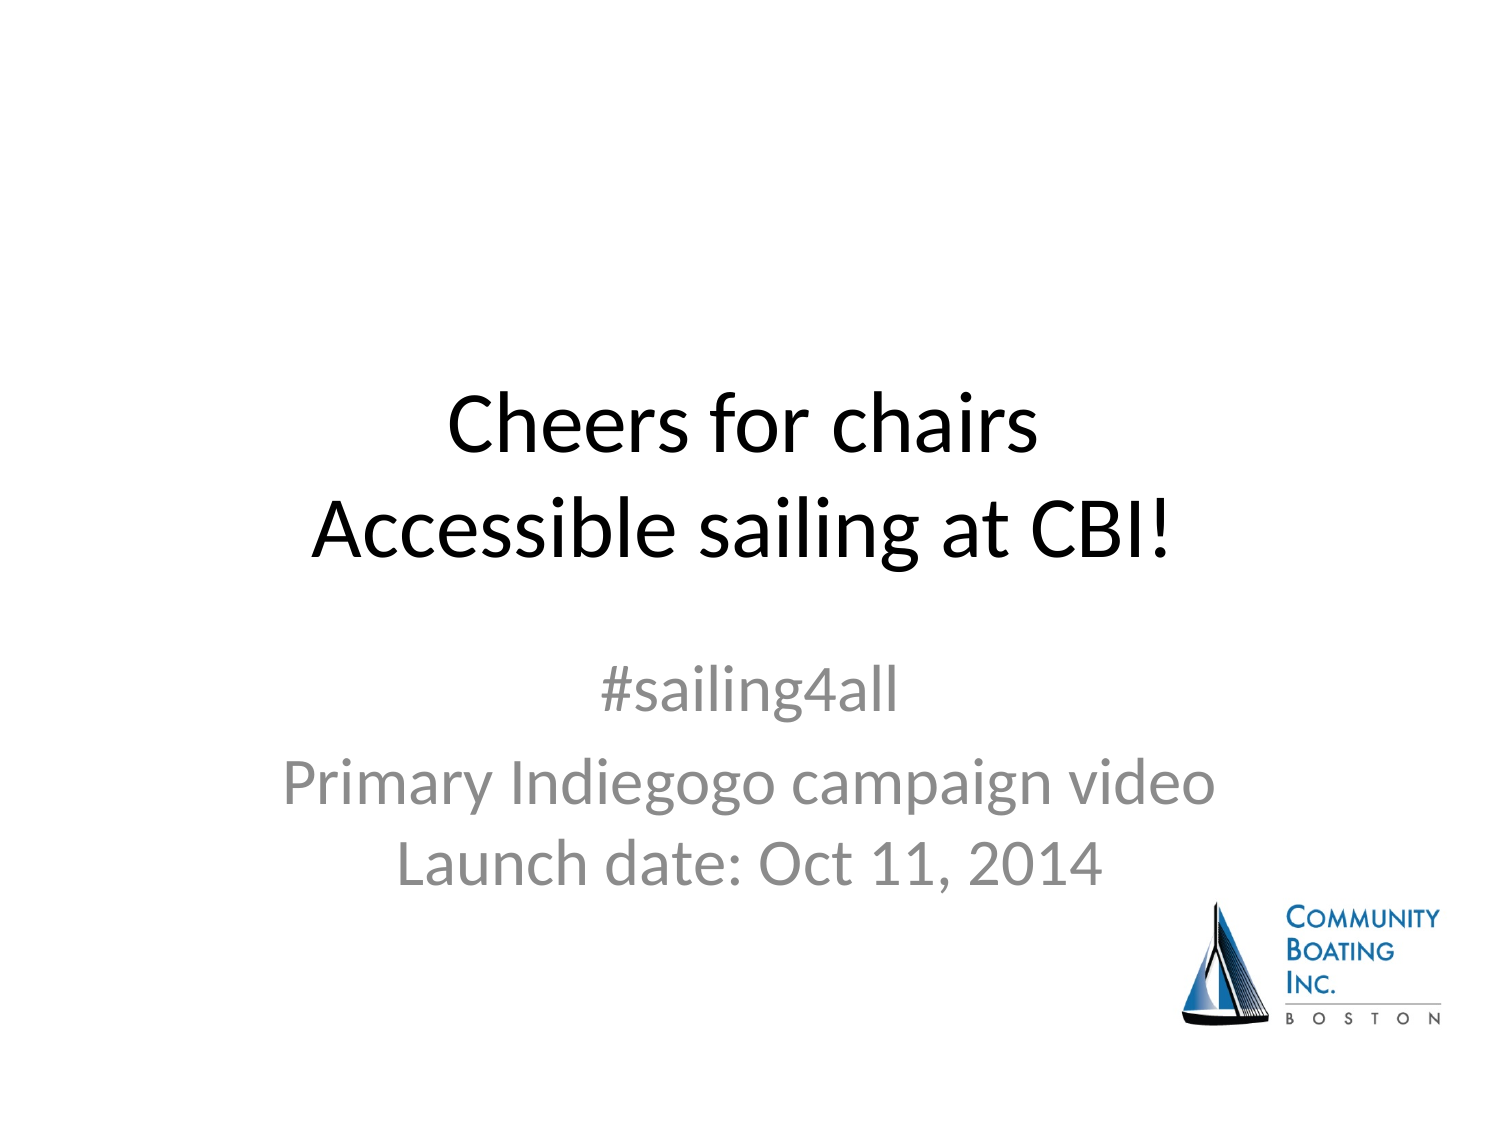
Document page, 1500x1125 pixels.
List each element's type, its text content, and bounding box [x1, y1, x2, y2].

subtitle #sailing4all Primary Indiegogo campaign video Launch date: Oct 11, 2014 [225, 637, 1275, 925]
title Cheers for chairs Accessible sailing at CBI! [24, 349, 1463, 591]
picture [1162, 887, 1463, 1038]
